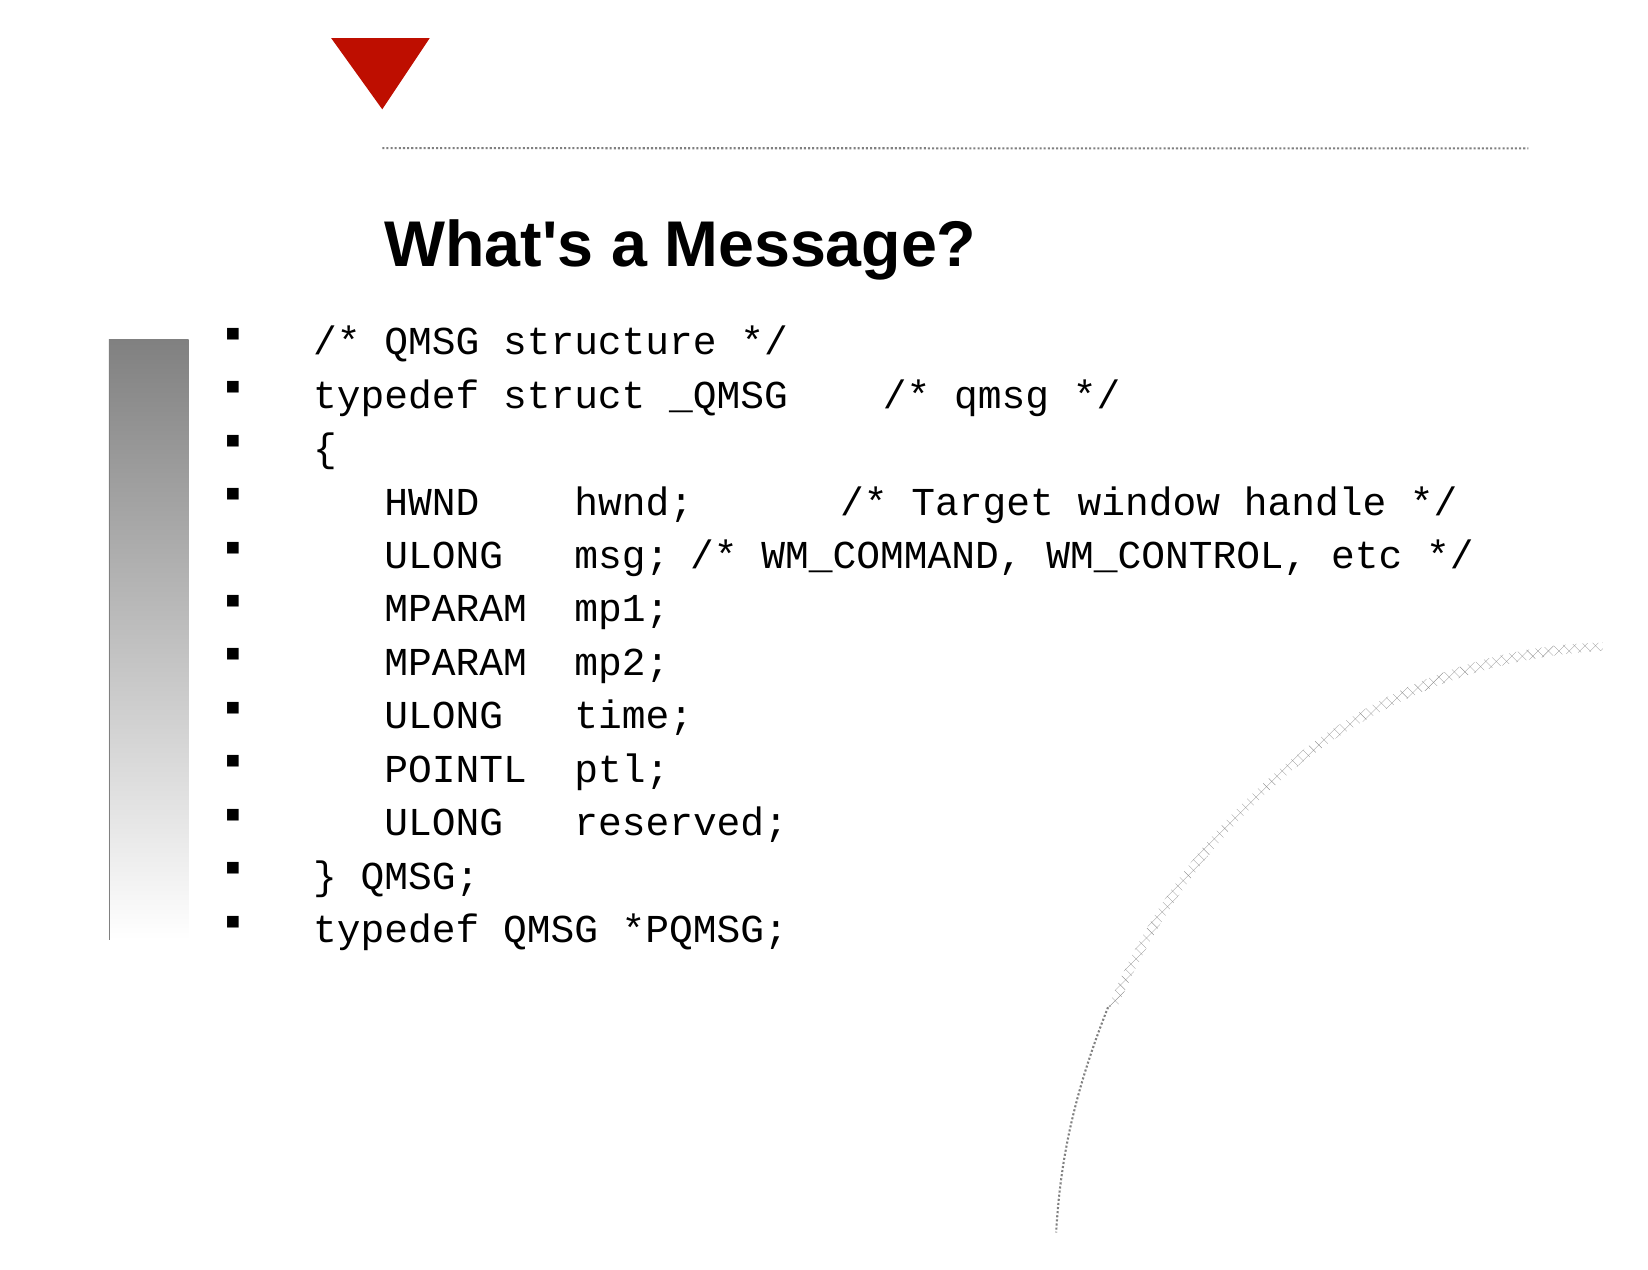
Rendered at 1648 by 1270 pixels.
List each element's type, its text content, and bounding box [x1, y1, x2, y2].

text_box What's a Message? [384, 202, 1538, 280]
text_box /* QMSG structure */ typedef struct _QMSG /* qmsg */ { HWND hwnd; /* Target window handle */ ULONG msg; /* WM_COMMAND, WM_CONTROL, etc */ MPARAM mp1; MPARAM mp2; ULONG time; POINTL ptl; ULONG reserved; } QMSG; typedef QMSG *PQMSG; [223, 315, 1531, 951]
